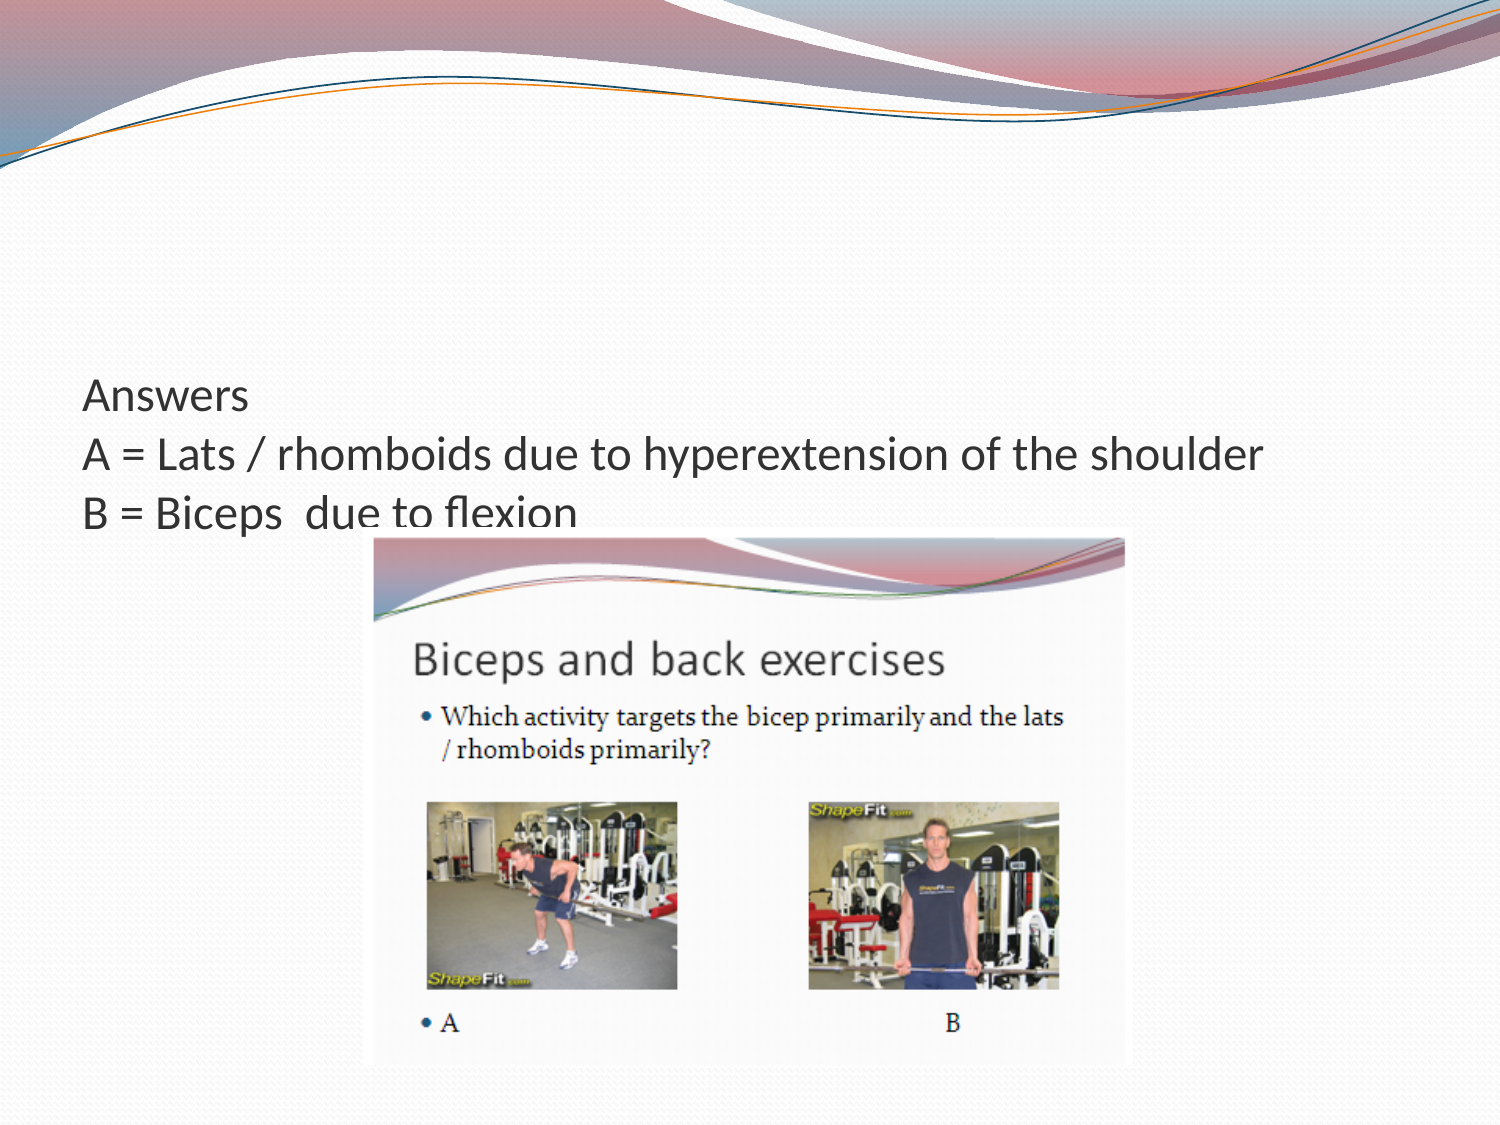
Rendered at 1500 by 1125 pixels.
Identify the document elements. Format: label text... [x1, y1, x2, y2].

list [362, 527, 1133, 1066]
title Answers A = Lats / rhomboids due to hyperextension of the shoulder B = Biceps due to flexion [82, 351, 1432, 539]
